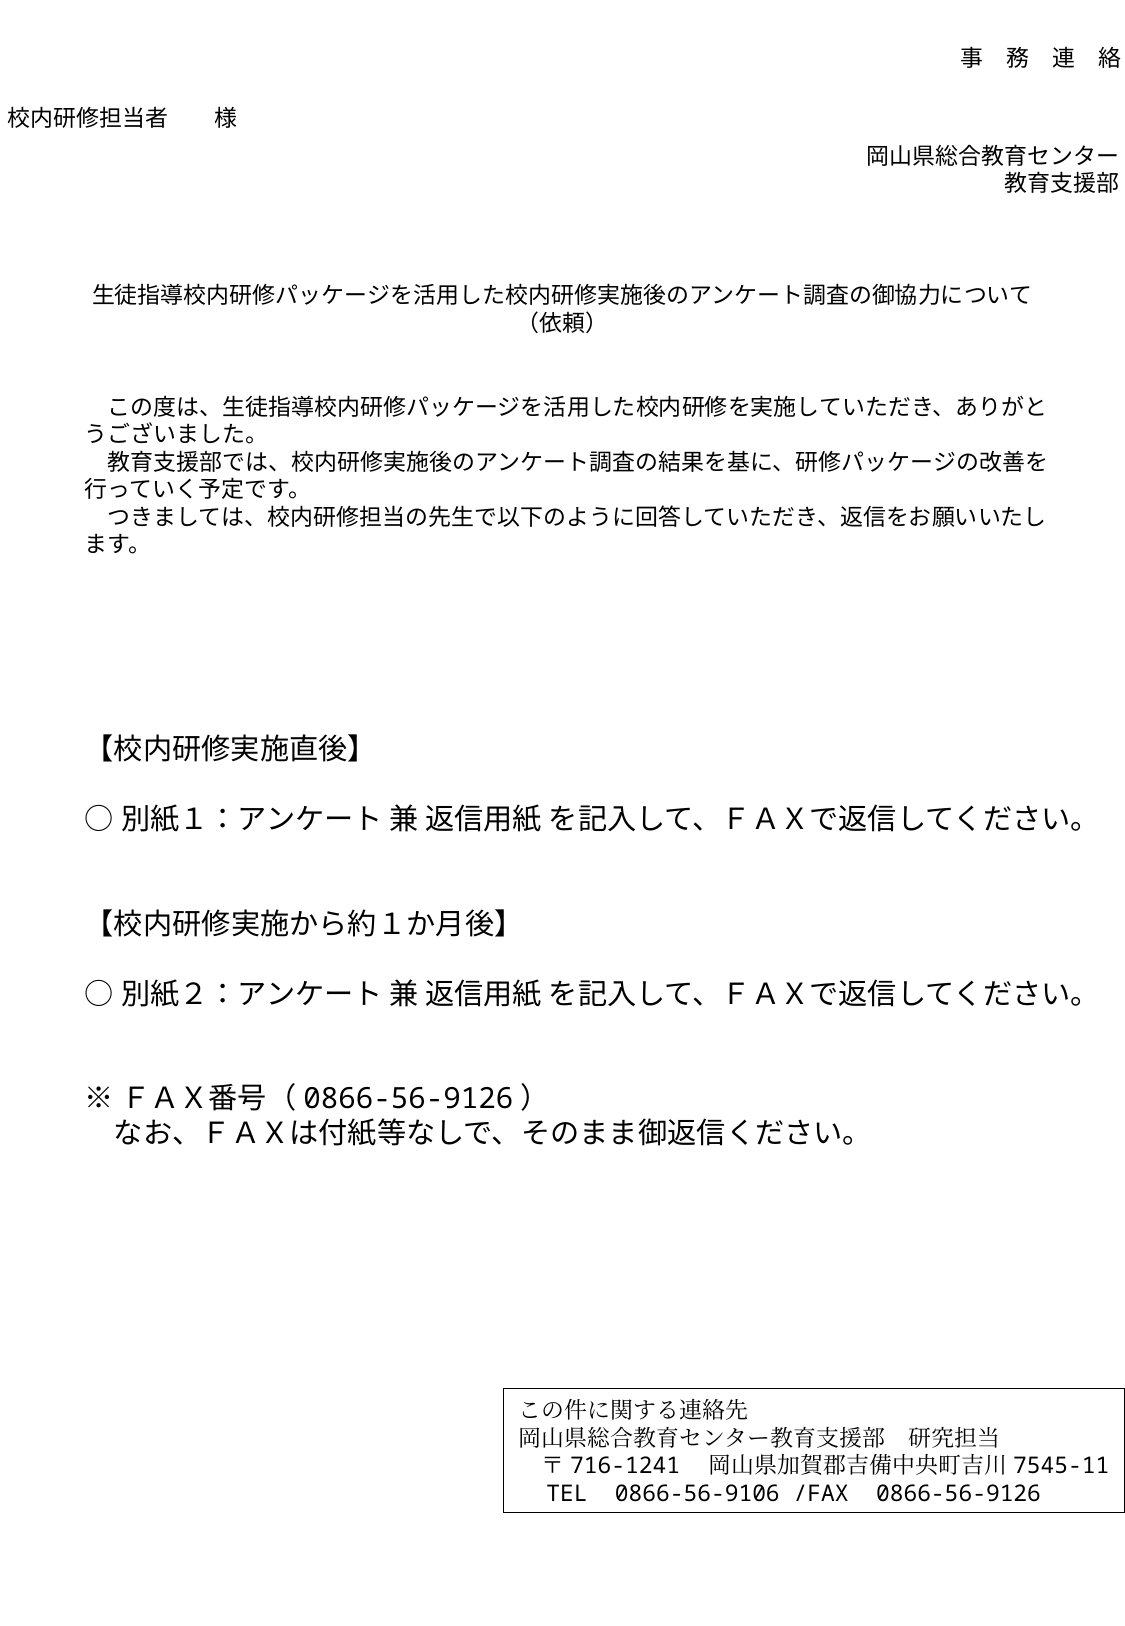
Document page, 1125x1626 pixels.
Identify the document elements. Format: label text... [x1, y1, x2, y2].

text_box 校内研修担当者 様 [0, 95, 253, 139]
text_box この度は、生徒指導校内研修パッケージを活用した校内研修を実施していただき、ありがとうございました。 教育支援部では、校内研修実施後のアンケート調査の結果を基に、研修パッケージの改善を行っていく予定です。 つきましては、校内研修担当の先生で以下のように回答していただき、返信をお願いいたします。 [69, 385, 1067, 565]
text_box この件に関する連絡先 岡山県総合教育センター教育支援部 研究担当 〒716-1241 岡山県加賀郡吉備中央町吉川7545-11 TEL 0866-56-9106 /FAX 0866-56-9126 [503, 1388, 1125, 1513]
text_box 生徒指導校内研修パッケージを活用した校内研修実施後のアンケート調査の御協力について（依頼） [58, 273, 1067, 344]
text_box 岡山県総合教育センター 教育支援部 [851, 134, 1125, 204]
text_box 【校内研修実施直後】 ○別紙１：アンケート 兼 返信用紙 を記入して、ＦＡＸで返信してください。 【校内研修実施から約１か月後】 ○別紙２：アンケート 兼 返信用紙 を記入して、ＦＡＸで返信してください。 ※ＦＡＸ番号（0866-56-9126） なお、ＦＡＸは付紙等なしで、そのまま御返信ください。 [69, 722, 1115, 1158]
text_box 事 務 連 絡 [945, 36, 1125, 79]
